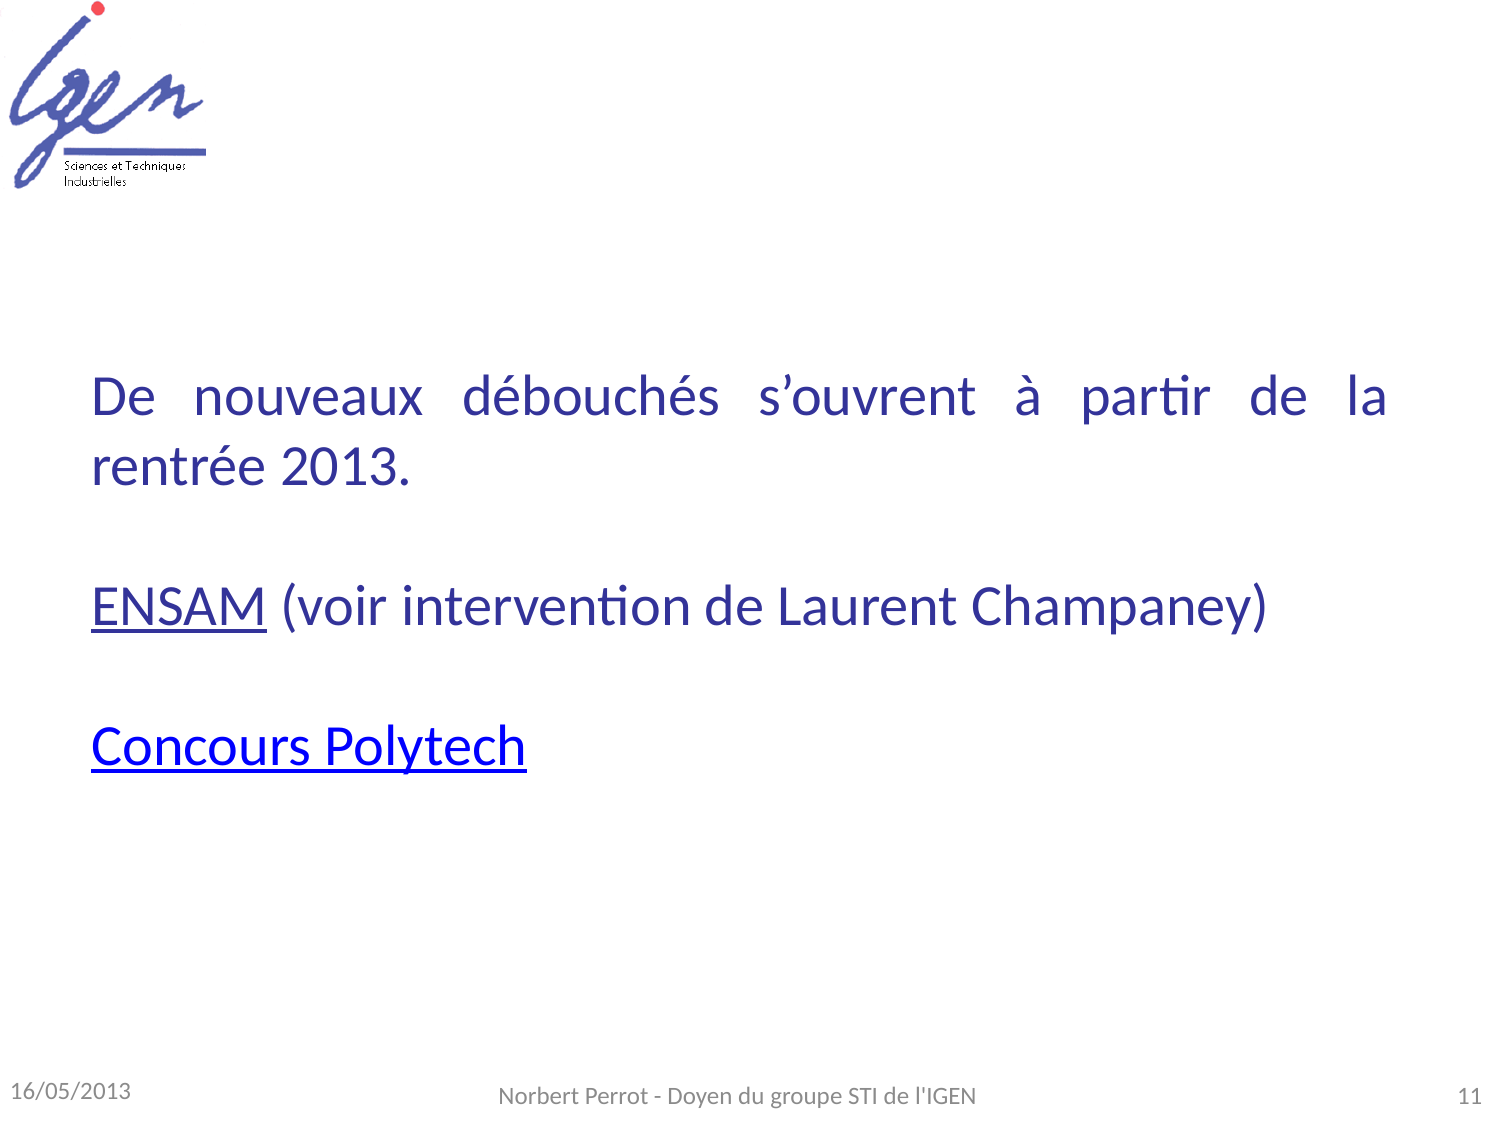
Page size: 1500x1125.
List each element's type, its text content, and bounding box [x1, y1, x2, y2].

footer Norbert Perrot - Doyen du groupe STI de l'IGEN [454, 1065, 1022, 1125]
text_box De nouveaux débouchés s’ouvrent à partir de la rentrée 2013. ENSAM (voir intervention de Laurent Champaney) Concours Polytech [76, 349, 1404, 875]
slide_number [0, 1059, 346, 1120]
slide_number 11 [1147, 1065, 1498, 1125]
picture [0, 0, 206, 192]
